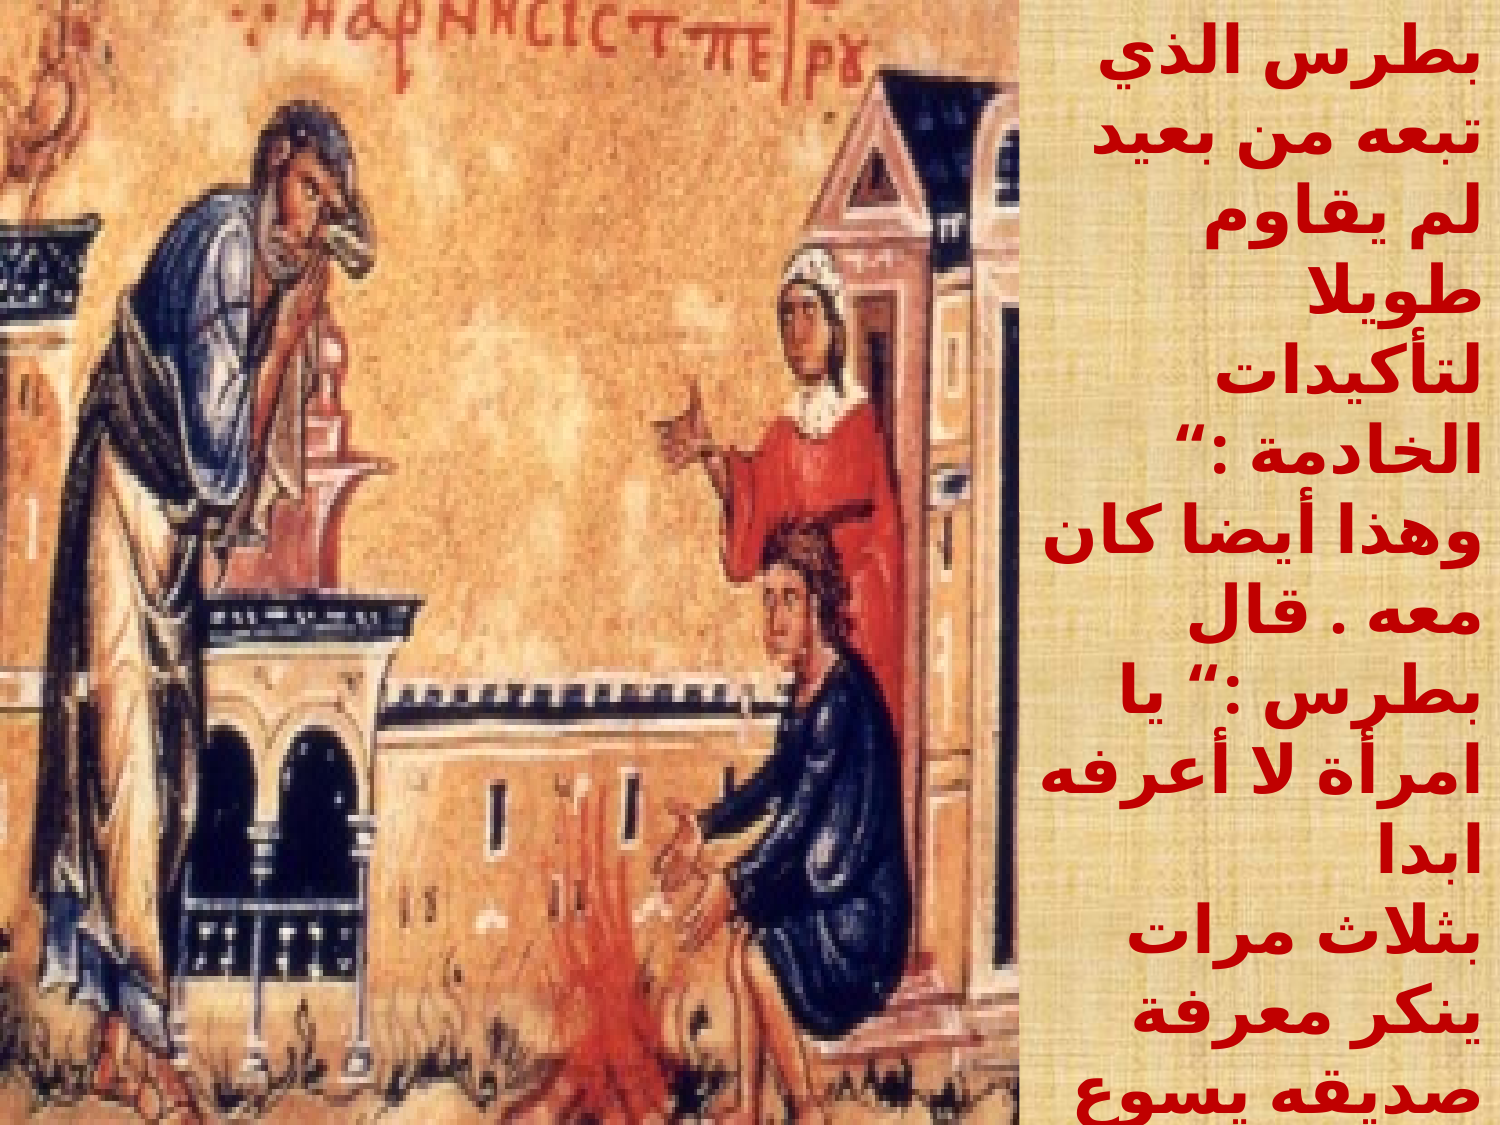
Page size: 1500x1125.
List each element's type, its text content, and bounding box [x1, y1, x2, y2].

picture [0, 0, 1032, 1125]
text_box بطرس الذي تبعه من بعيد لم يقاوم طويلا لتأكيدات الخادمة :“ وهذا أيضا كان معه . قال بطرس :“ يا امرأة لا أعرفه ابدا بثلاث مرات ينكر معرفة صديقه يسوع ولكن يسوع التفت ونظر اليه بحب كبير واذا ما بكى بطرس بحزن كبير كان متأكدا من أنه مسامح [1032, 0, 1500, 1125]
